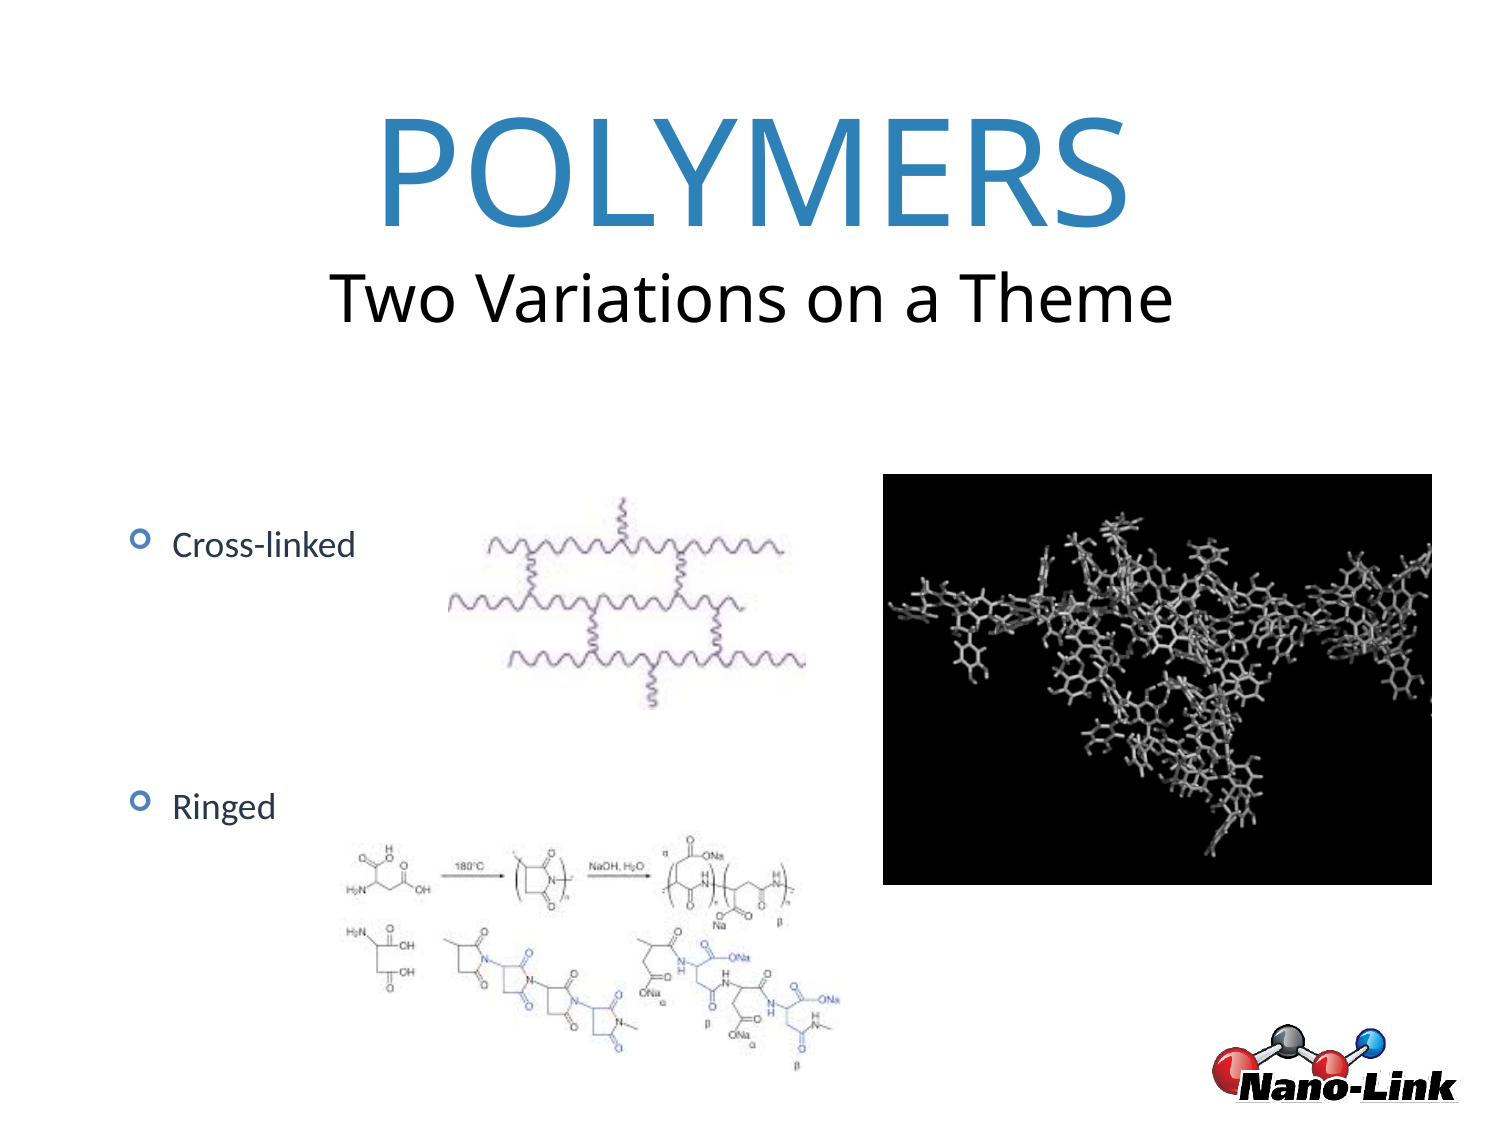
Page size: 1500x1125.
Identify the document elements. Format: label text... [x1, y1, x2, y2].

picture [883, 474, 1433, 885]
title POLYMERS Two Variations on a Theme [77, 112, 1428, 300]
picture [448, 496, 806, 710]
picture [1212, 1088, 1463, 1103]
text_box Cross-linked Ringed [101, 512, 1500, 1088]
picture [339, 830, 845, 1076]
